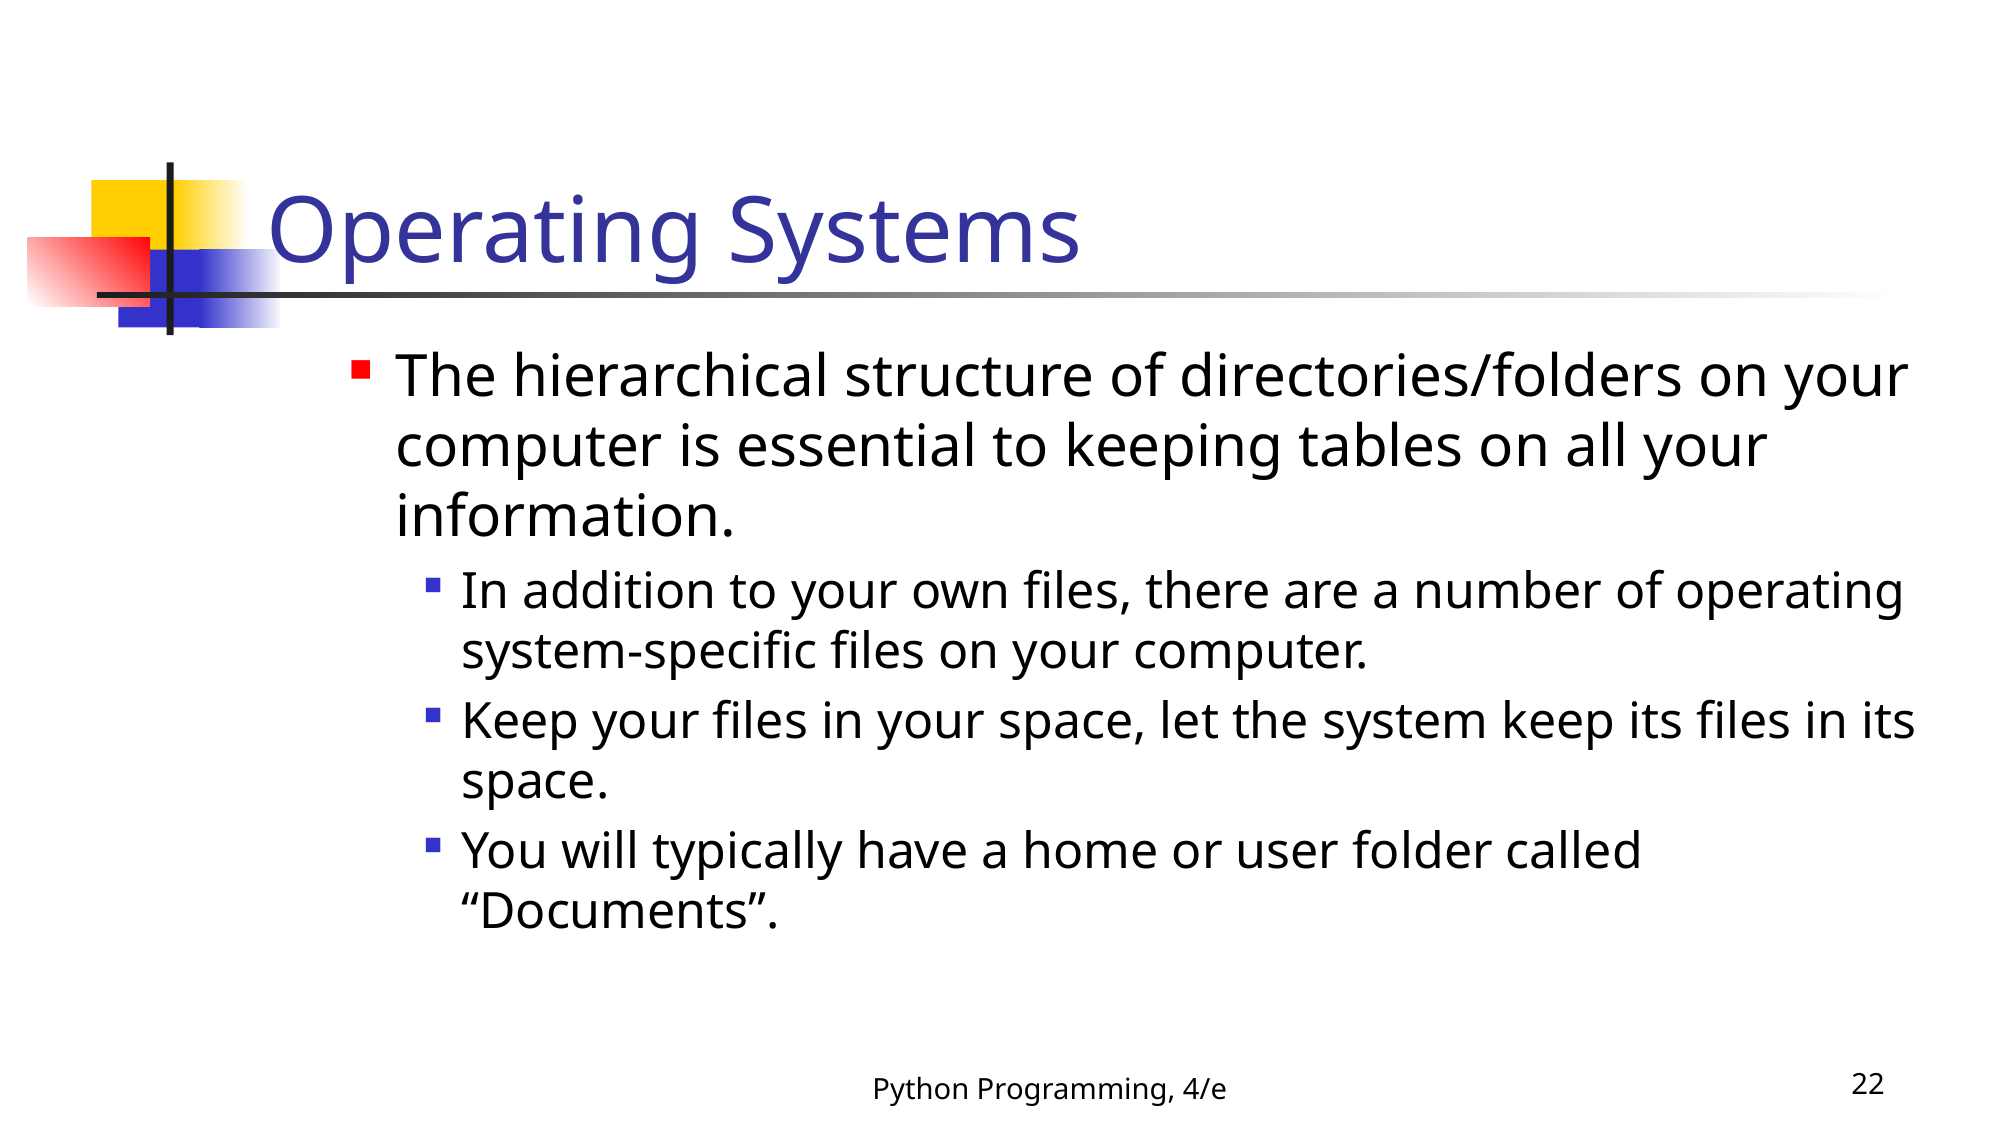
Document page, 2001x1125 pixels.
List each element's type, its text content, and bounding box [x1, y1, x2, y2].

slide_number 22 [1483, 1037, 1901, 1113]
title Operating Systems [251, 101, 1957, 289]
footer Python Programming, 4/e [733, 1037, 1367, 1113]
list The hierarchical structure of directories/folders on your computer is essential to keeping tables on all your information. In addition to your own files, there are a number of operating system-specific files on your computer. Keep your files in your space, let the system keep its files in its space. You will typically have a home or user folder called “Documents”. [258, 331, 1959, 1006]
